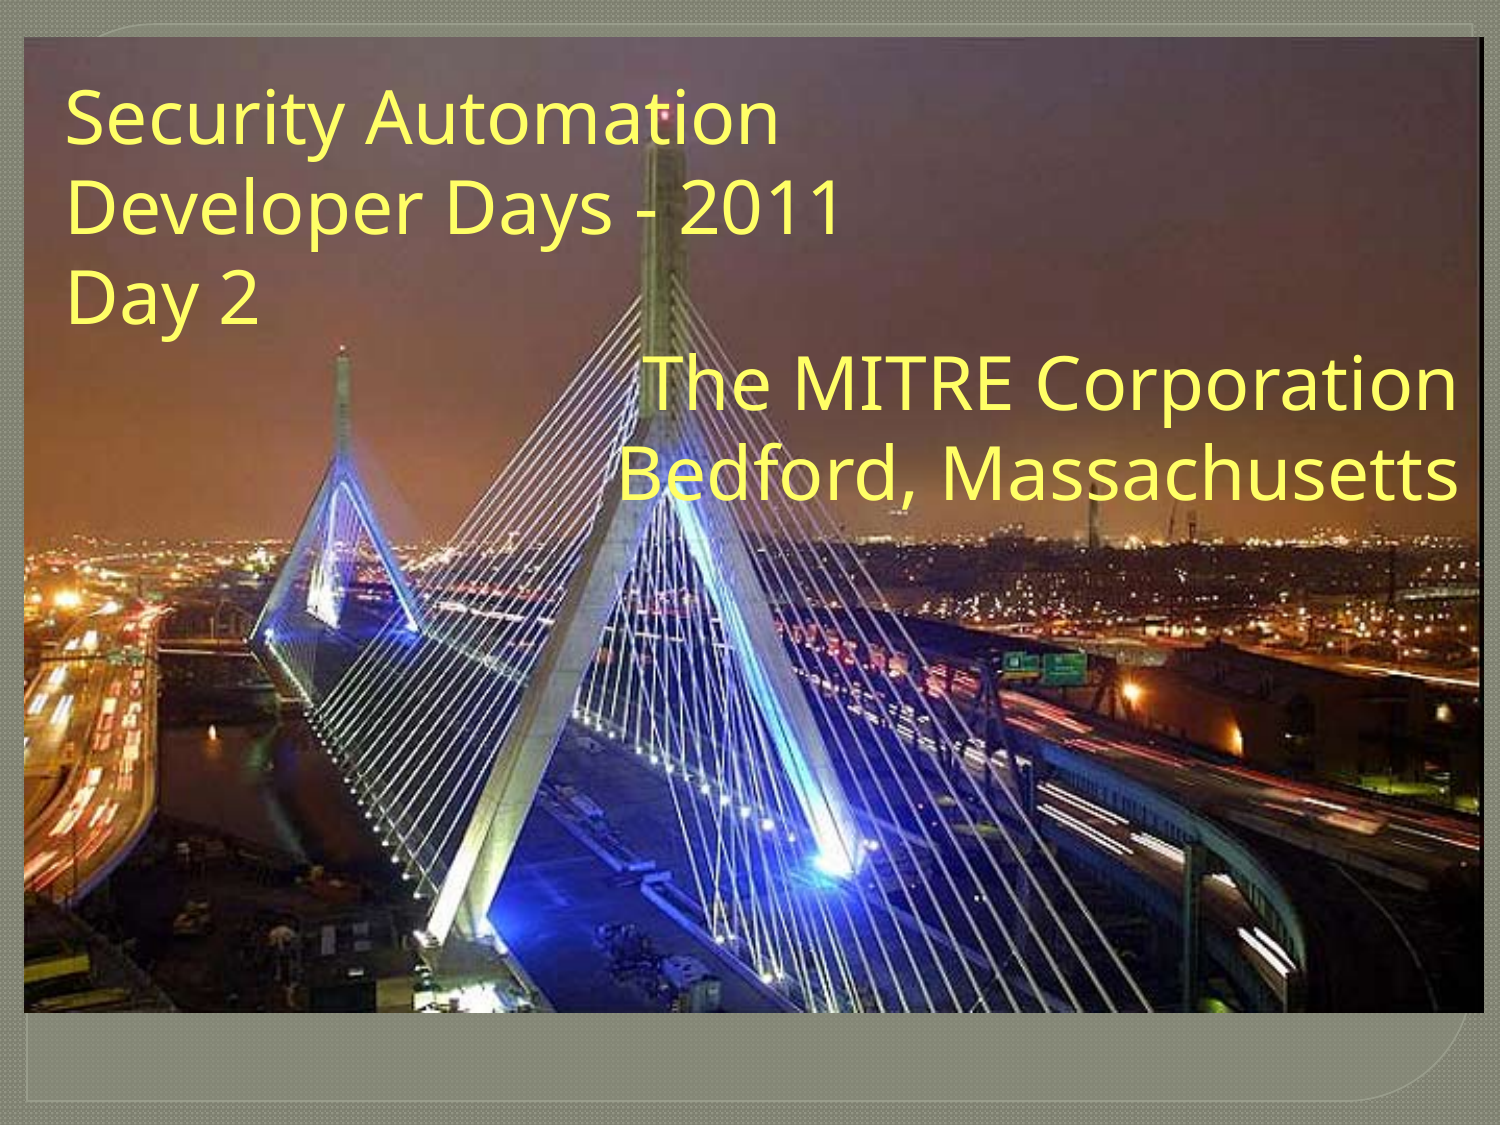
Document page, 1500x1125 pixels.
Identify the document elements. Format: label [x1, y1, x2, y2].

picture [24, 37, 1484, 1013]
